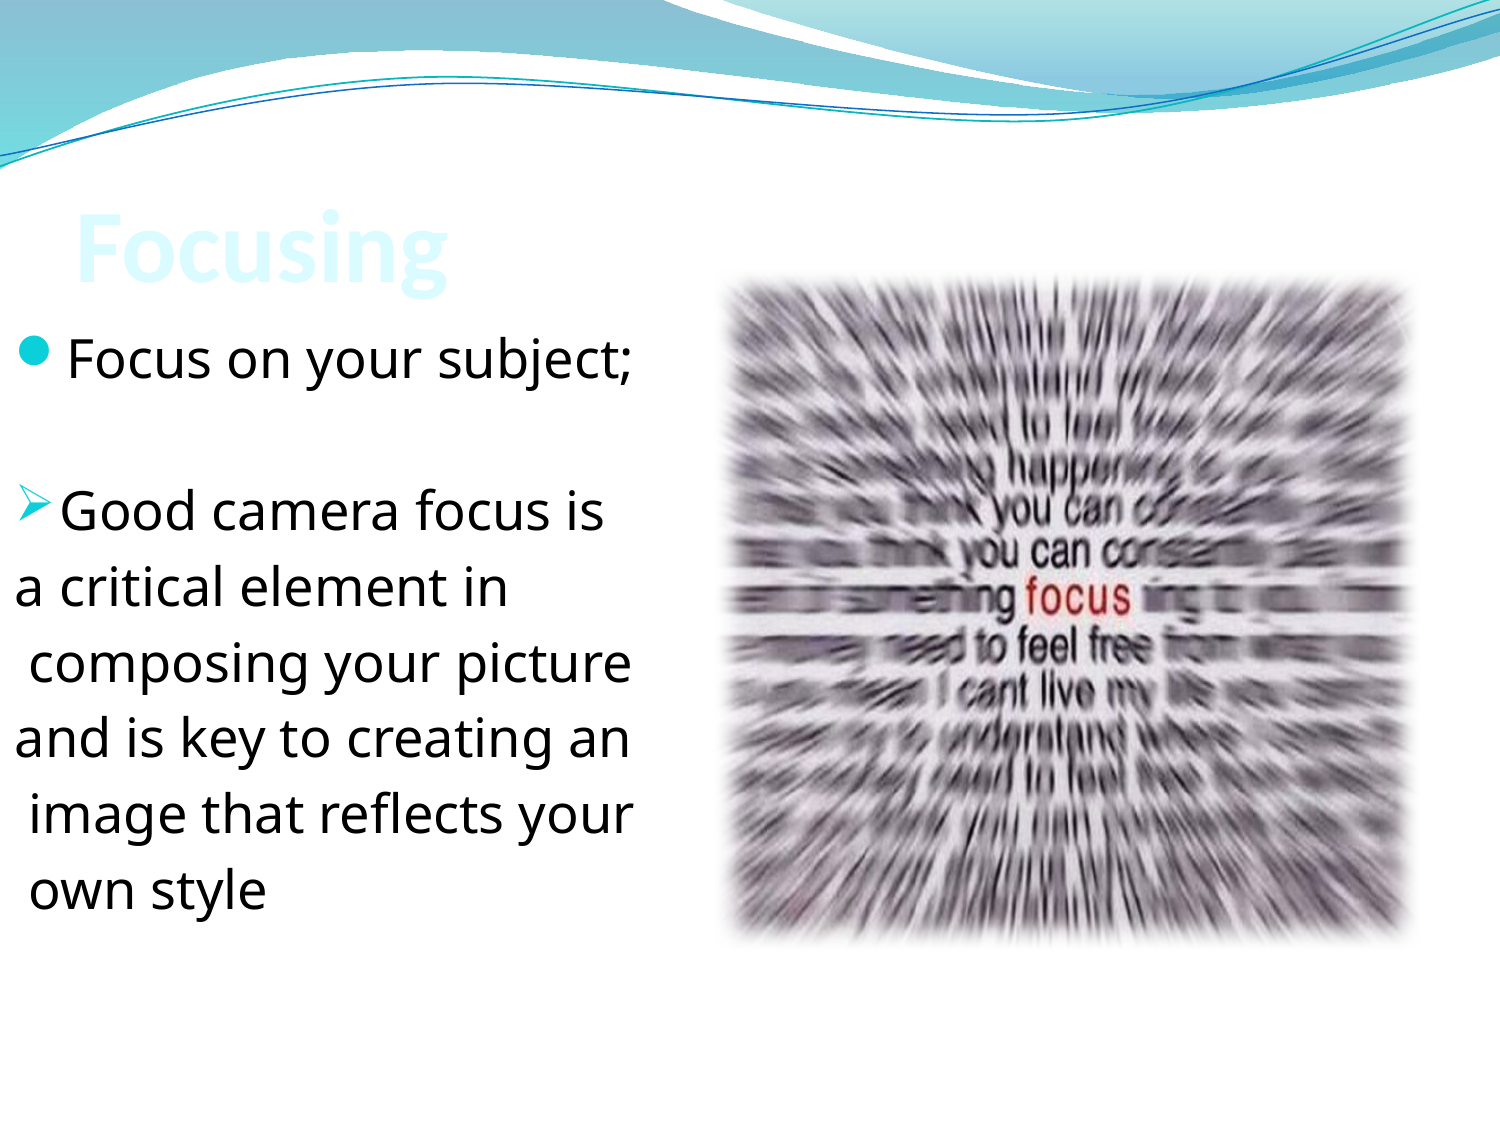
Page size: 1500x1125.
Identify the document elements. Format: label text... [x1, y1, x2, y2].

picture [714, 269, 1421, 950]
title Focusing [75, 115, 1438, 303]
list Focus on your subject; Good camera focus is a critical element in composing your picture and is key to creating an image that reflects your own style [0, 317, 1350, 1038]
